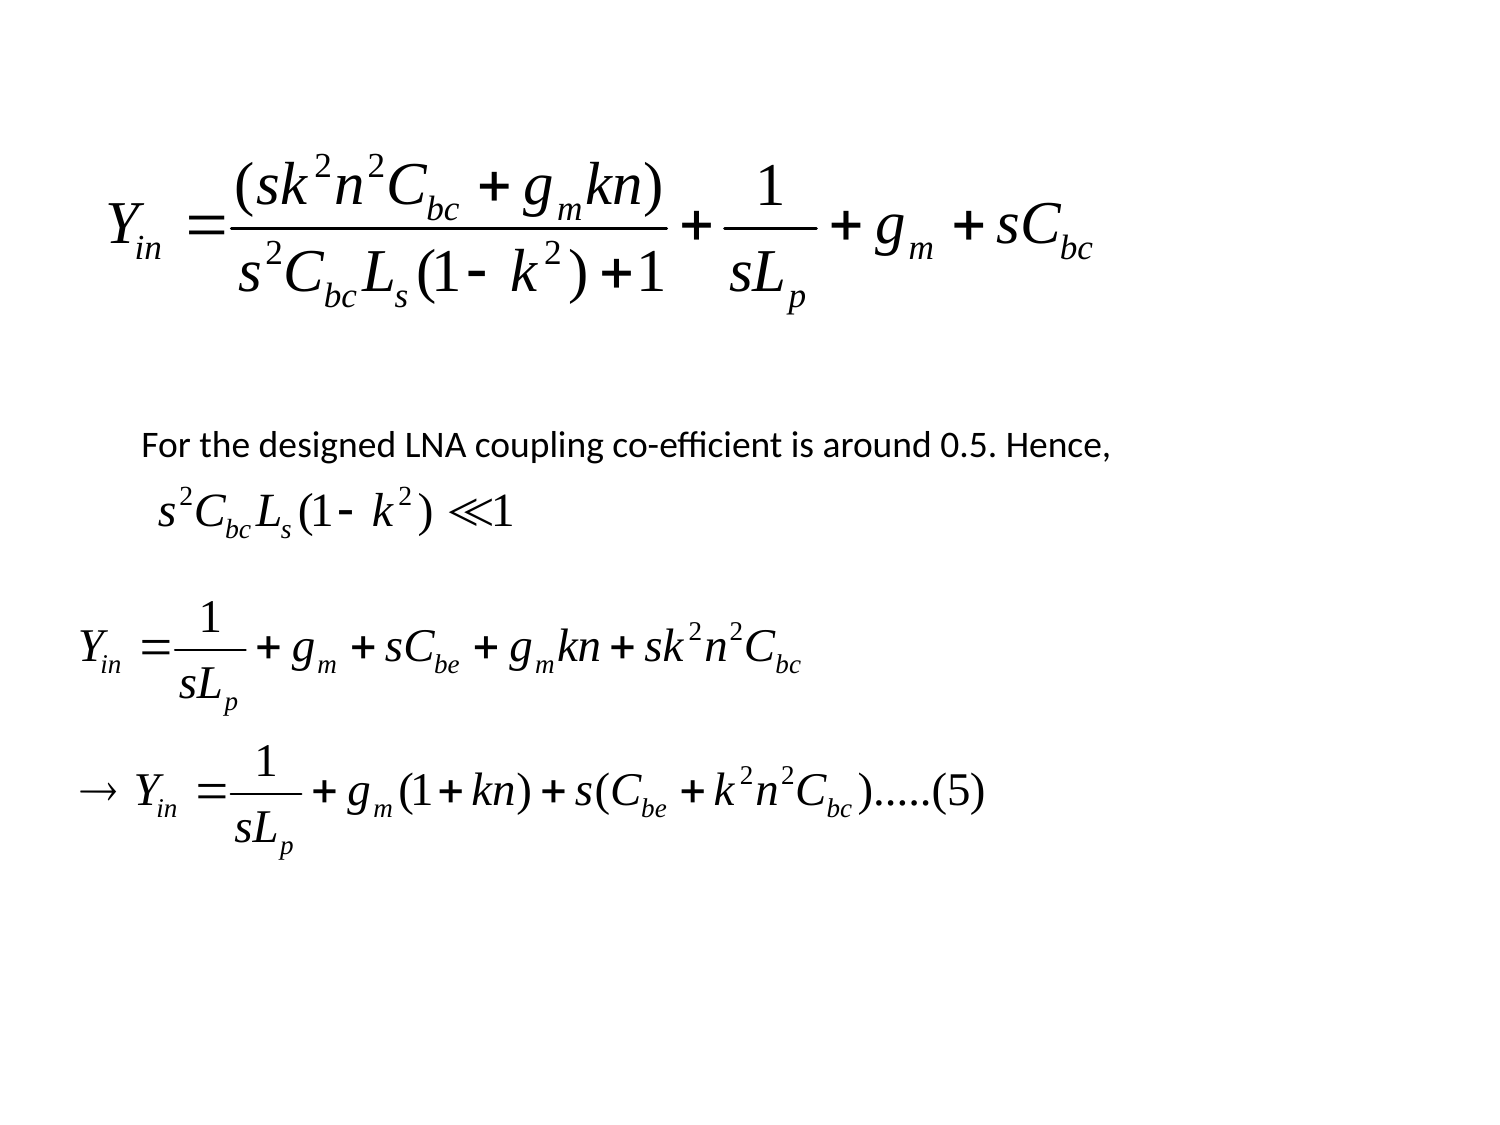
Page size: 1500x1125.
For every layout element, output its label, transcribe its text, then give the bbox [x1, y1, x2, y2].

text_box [99, 137, 1104, 326]
text_box For the designed LNA coupling co-efficient is around 0.5. Hence, [126, 412, 1128, 473]
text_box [73, 587, 993, 870]
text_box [149, 474, 521, 551]
